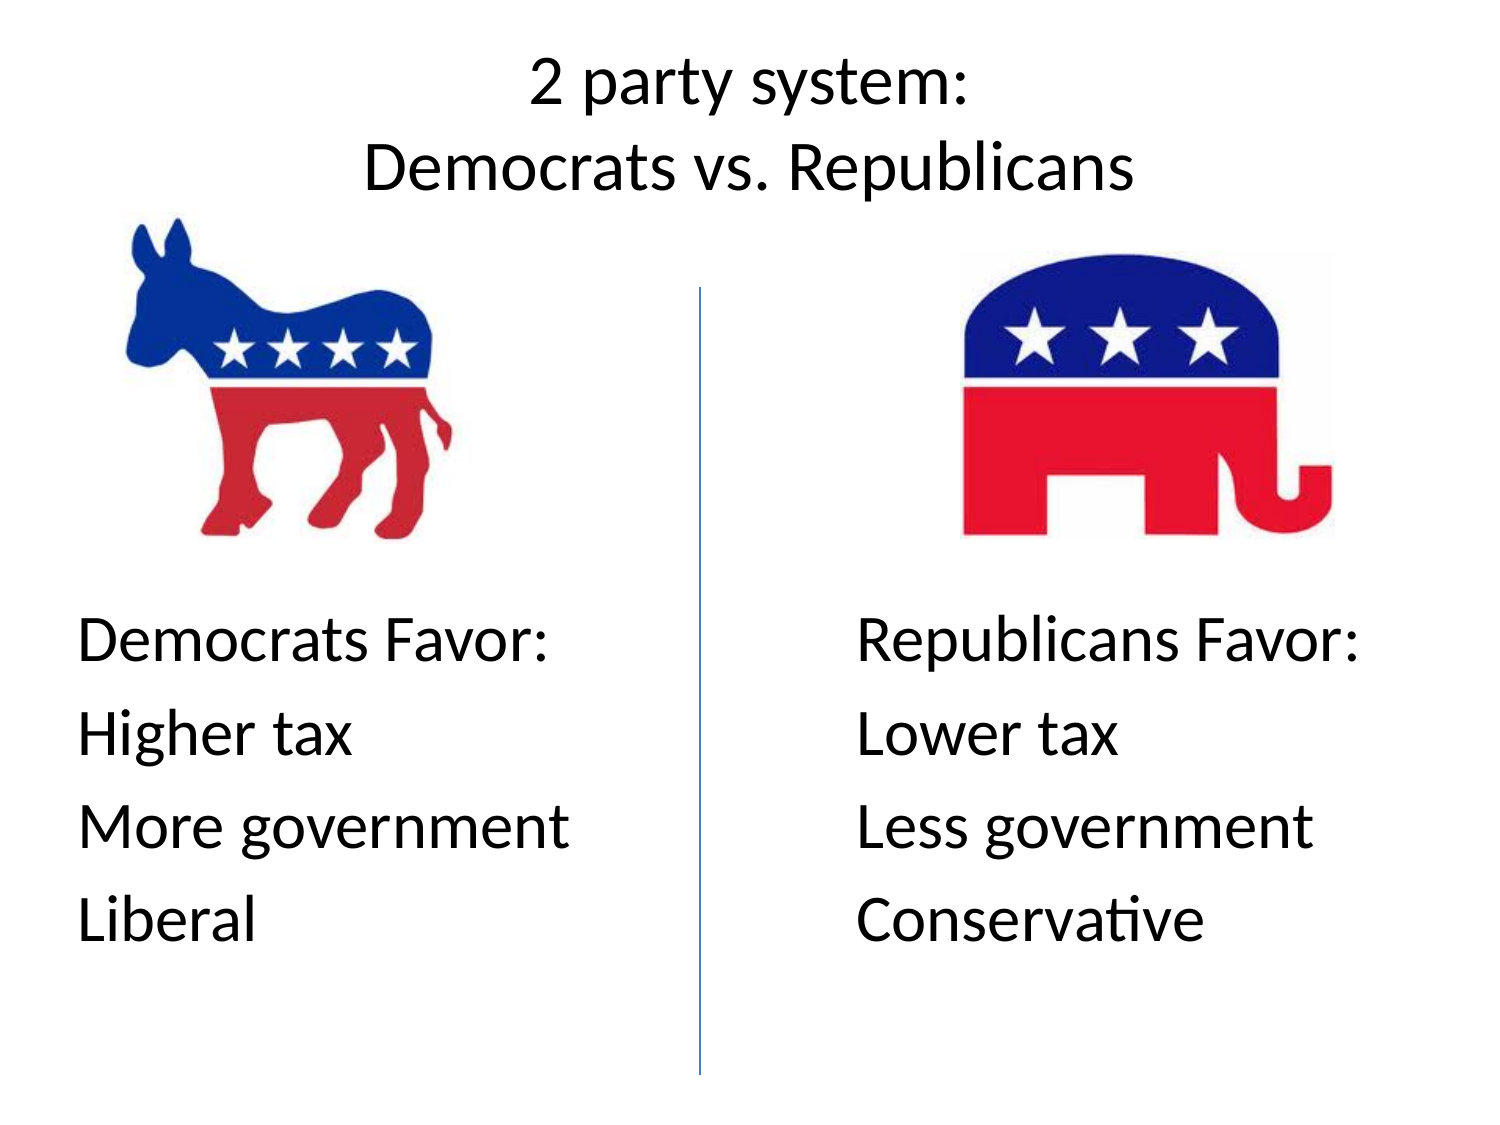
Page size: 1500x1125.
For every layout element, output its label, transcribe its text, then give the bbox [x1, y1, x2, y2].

list Democrats Favor: Higher tax More government Liberal [62, 587, 638, 1125]
title 2 party system: Democrats vs. Republicans [75, 24, 1425, 213]
text_box Republicans Favor: Lower tax Less government Conservative [841, 587, 1454, 1125]
picture [99, 212, 473, 544]
picture [959, 250, 1336, 539]
